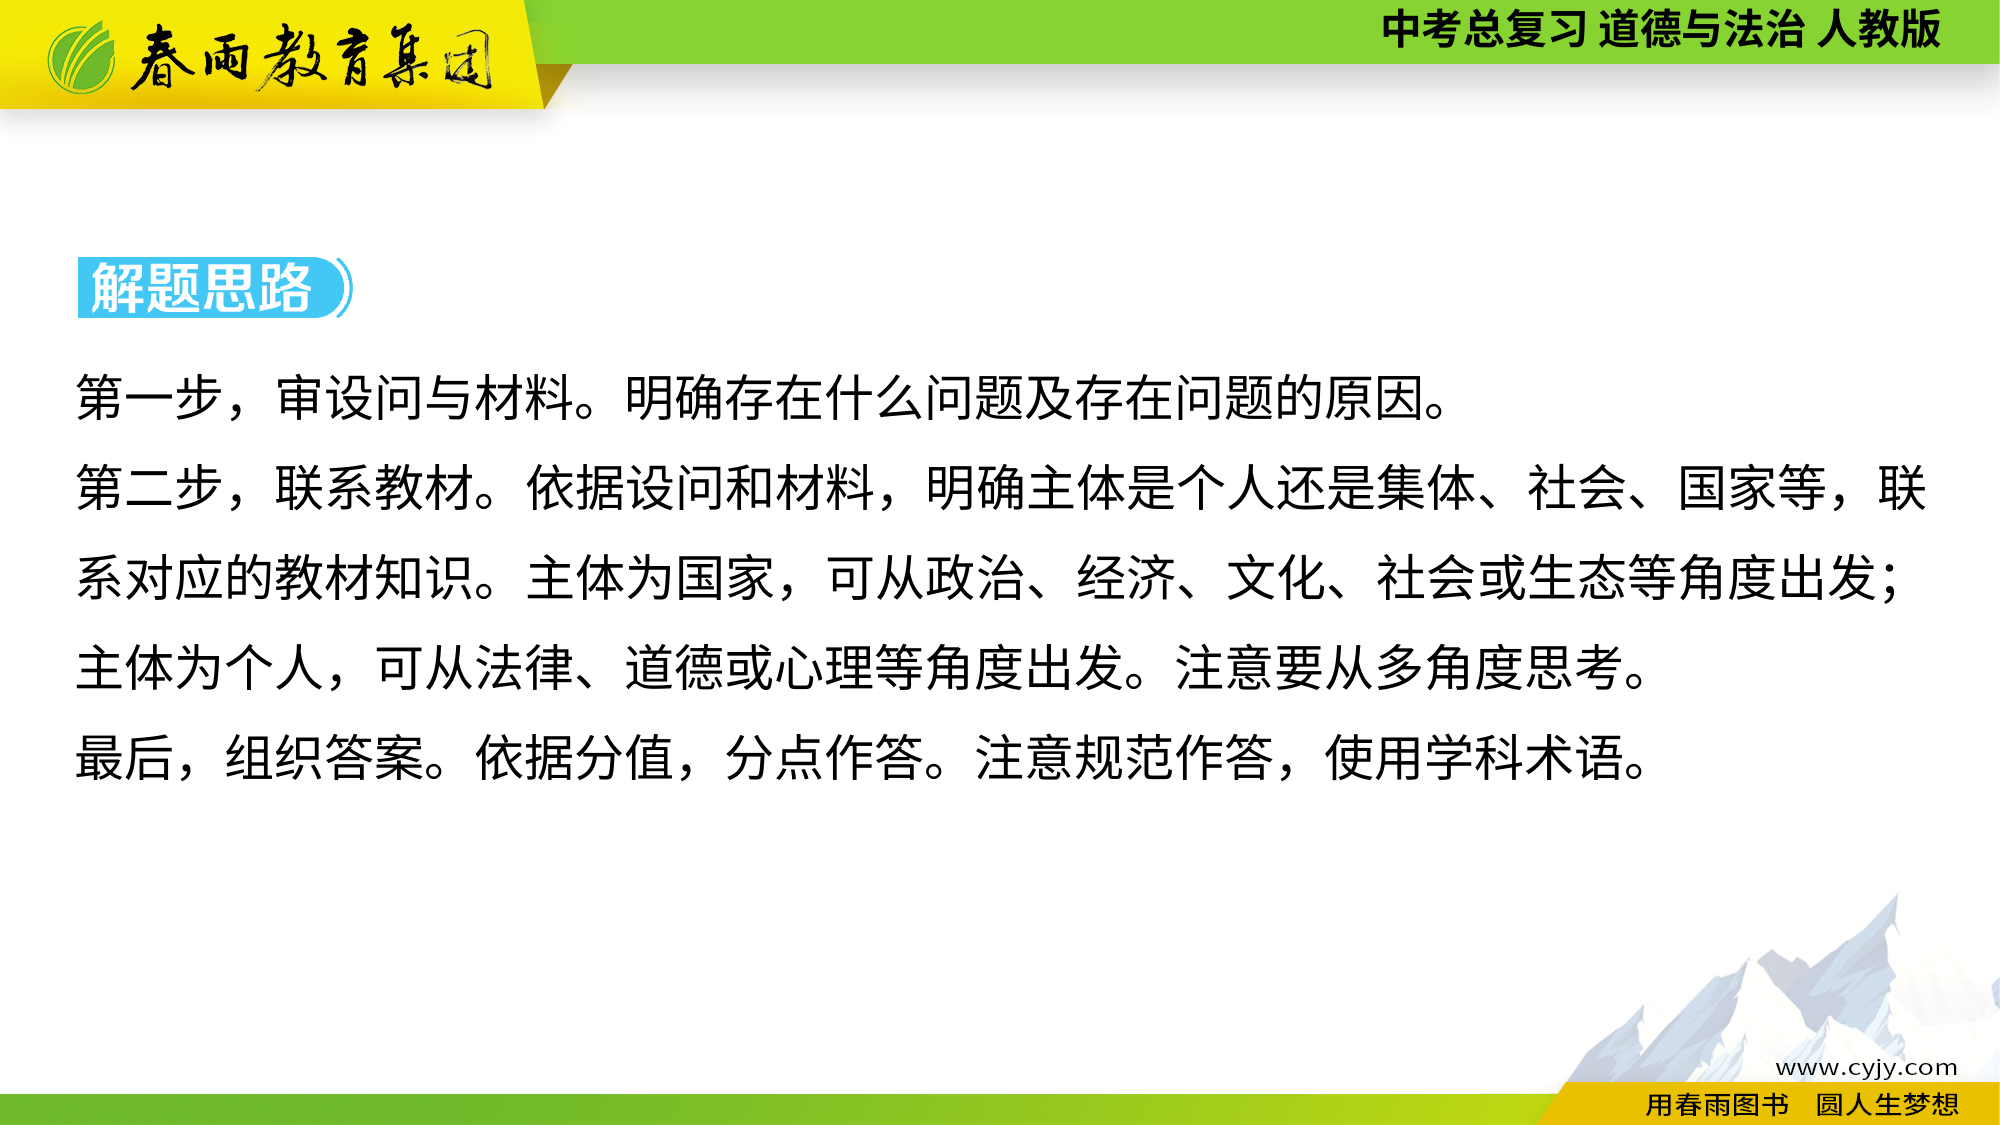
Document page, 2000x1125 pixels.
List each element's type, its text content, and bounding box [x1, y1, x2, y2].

picture [0, 0, 2000, 1125]
list 第一步，审设问与材料。明确存在什么问题及存在问题的原因。 第二步，联系教材。依据设问和材料，明确主体是个人还是集体、社会、国家等，联系对应的教材知识。主体为国家，可从政治、经济、文化、社会或生态等角度出发；主体为个人，可从法律、道德或心理等角度出发。注意要从多角度思考。 最后，组织答案。依据分值，分点作答。注意规范作答，使用学科术语。 [59, 328, 1944, 787]
